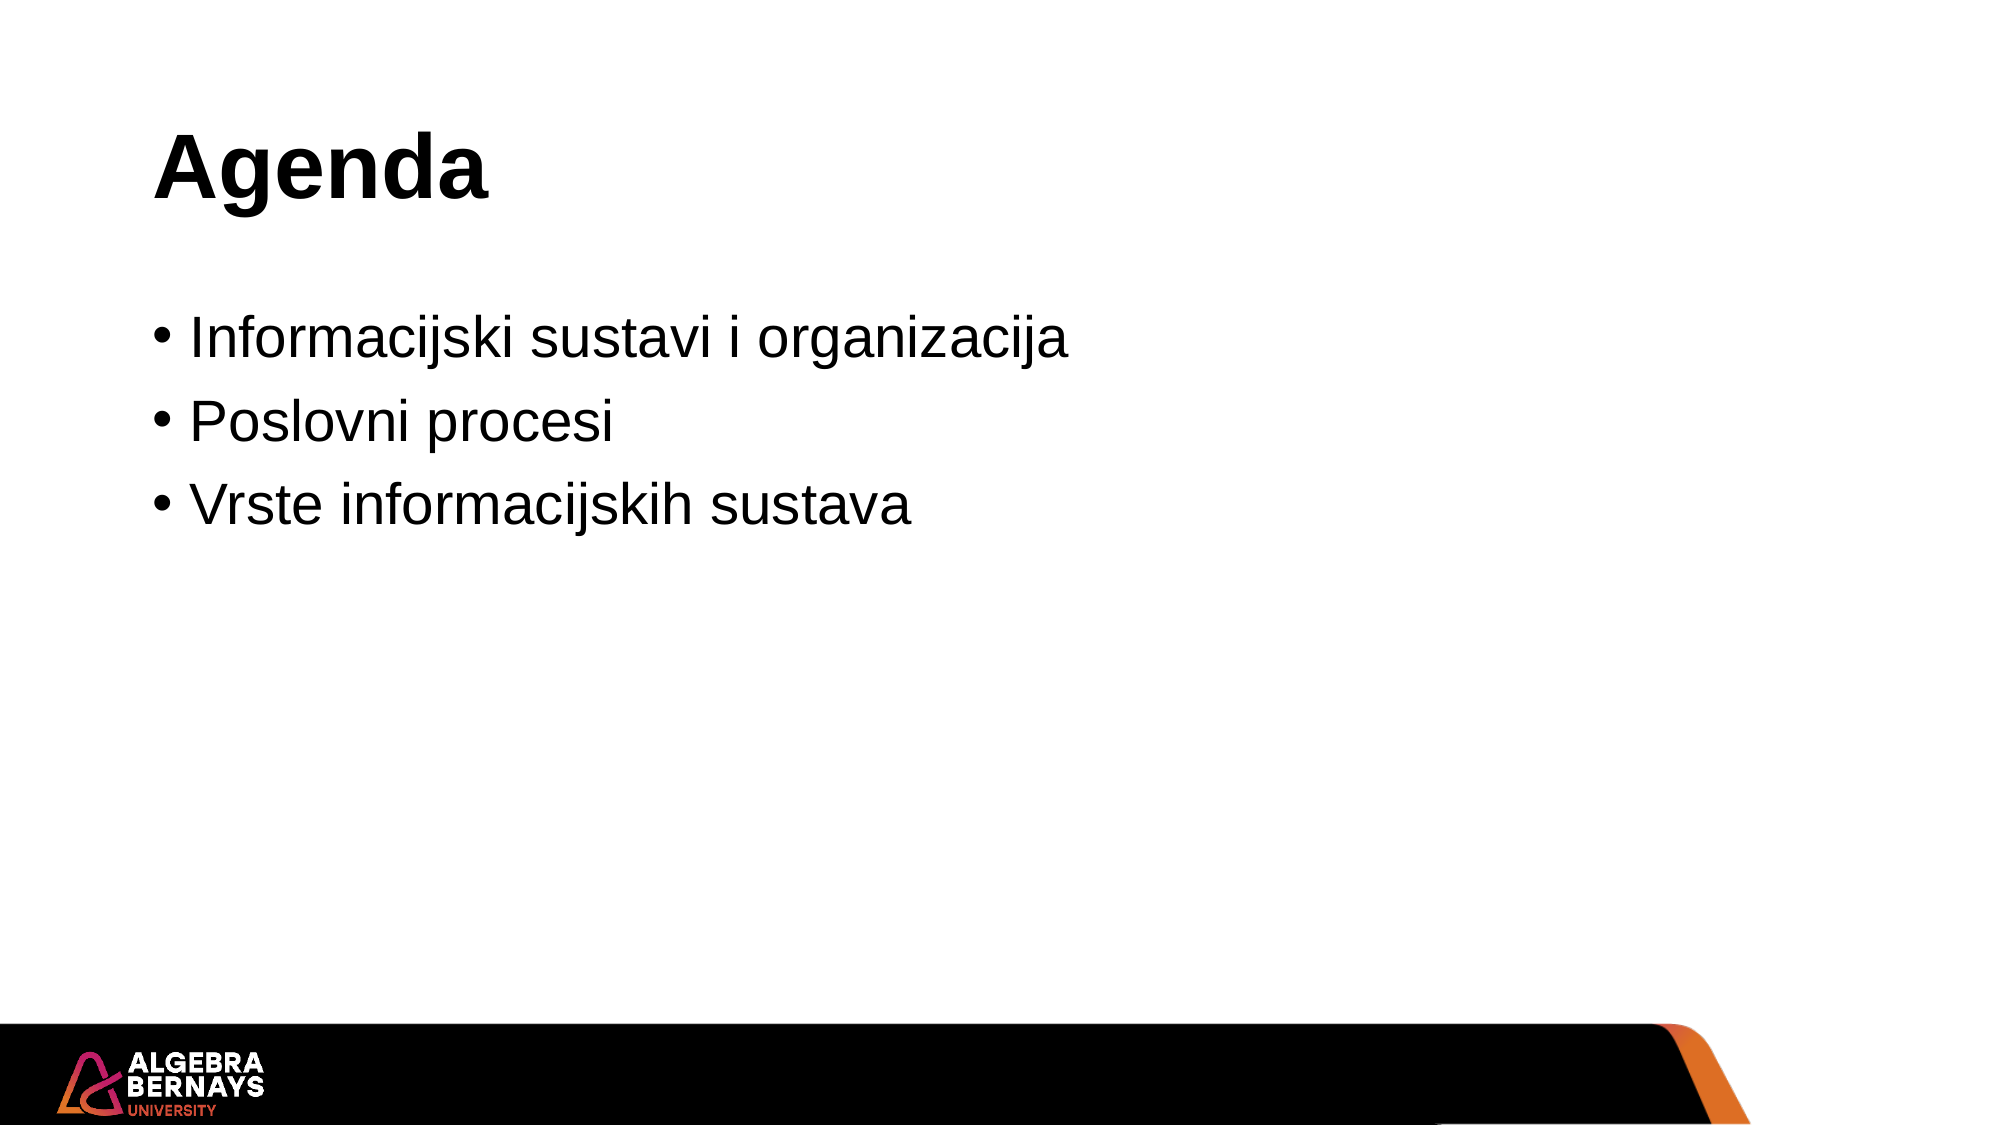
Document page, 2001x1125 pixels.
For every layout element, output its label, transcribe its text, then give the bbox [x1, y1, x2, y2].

list Informacijski sustavi i organizacija Poslovni procesi Vrste informacijskih sustava [137, 299, 1863, 1014]
title Agenda [137, 59, 1863, 278]
picture [0, 1023, 1958, 1125]
